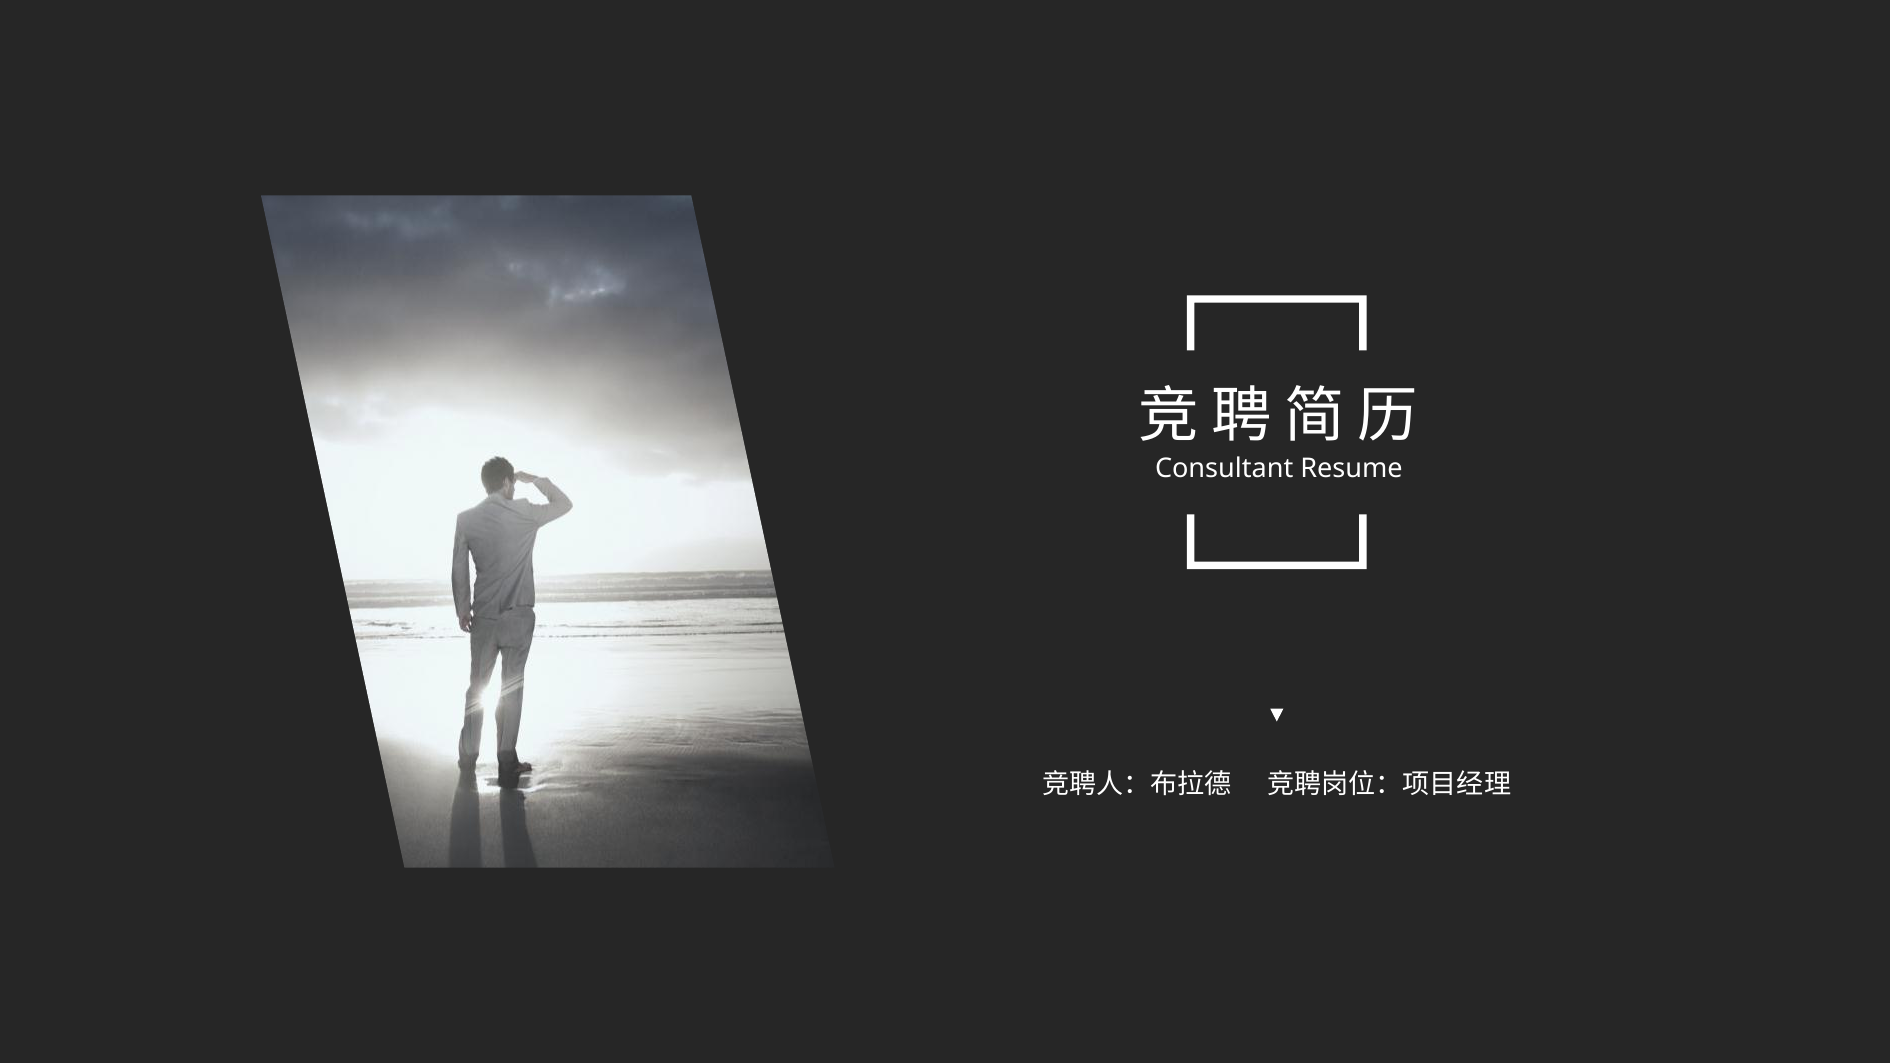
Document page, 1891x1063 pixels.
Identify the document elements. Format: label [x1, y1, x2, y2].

text_box [1033, 708, 1521, 801]
text_box [258, 193, 837, 870]
text_box [1131, 375, 1427, 485]
text_box [1186, 295, 1367, 351]
text_box [1186, 514, 1367, 570]
